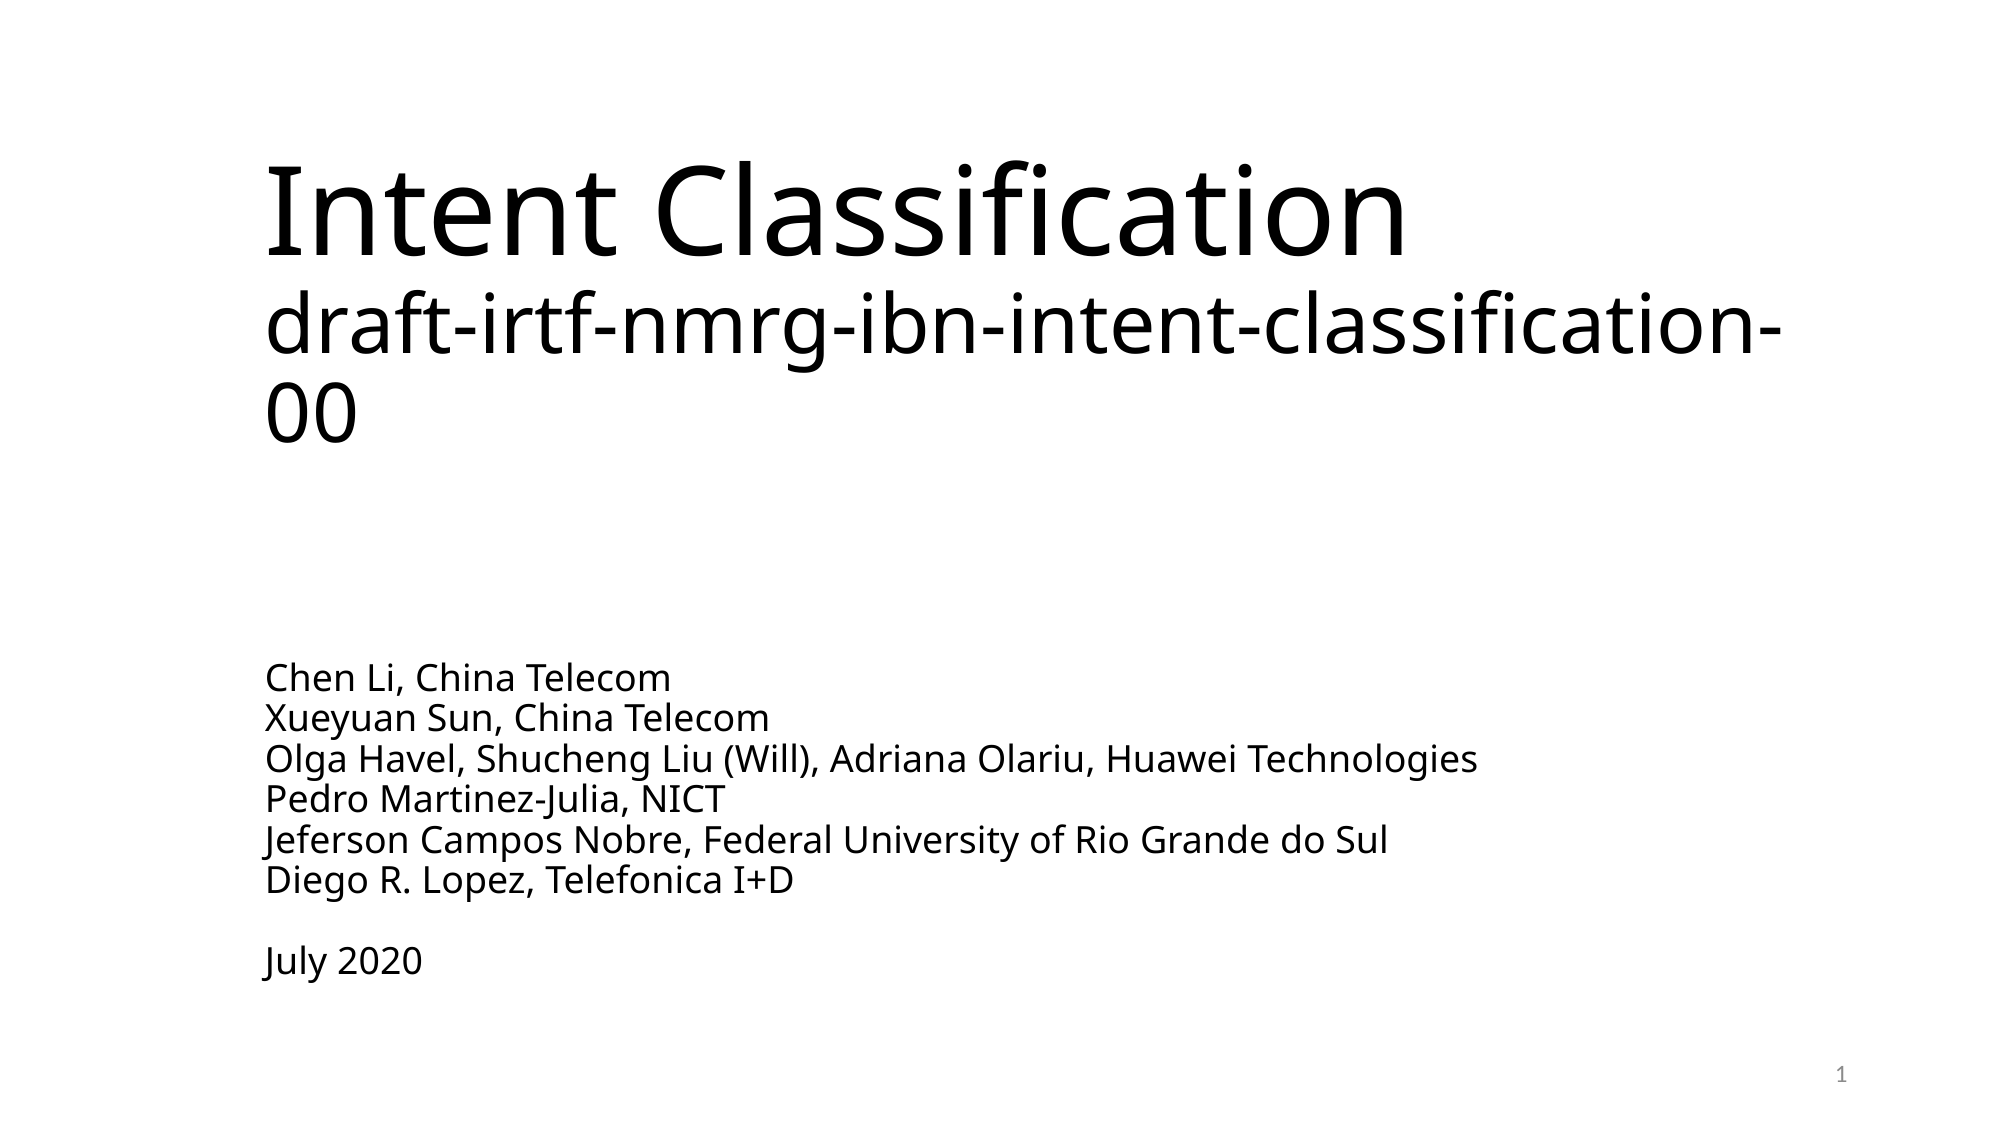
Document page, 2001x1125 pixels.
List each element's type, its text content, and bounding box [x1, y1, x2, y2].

slide_number 1 [1412, 1042, 1863, 1103]
title Intent Classification draft-irtf-nmrg-ibn-intent-classification-00 Chen Li, China Telecom Xueyuan Sun, China Telecom Olga Havel, Shucheng Liu (Will), Adriana Olariu, Huawei Technologies Pedro Martinez-Julia, NICT Jeferson Campos Nobre, Federal University of Rio Grande do Sul Diego R. Lopez, Telefonica I+D July 2020 [249, 136, 1803, 991]
